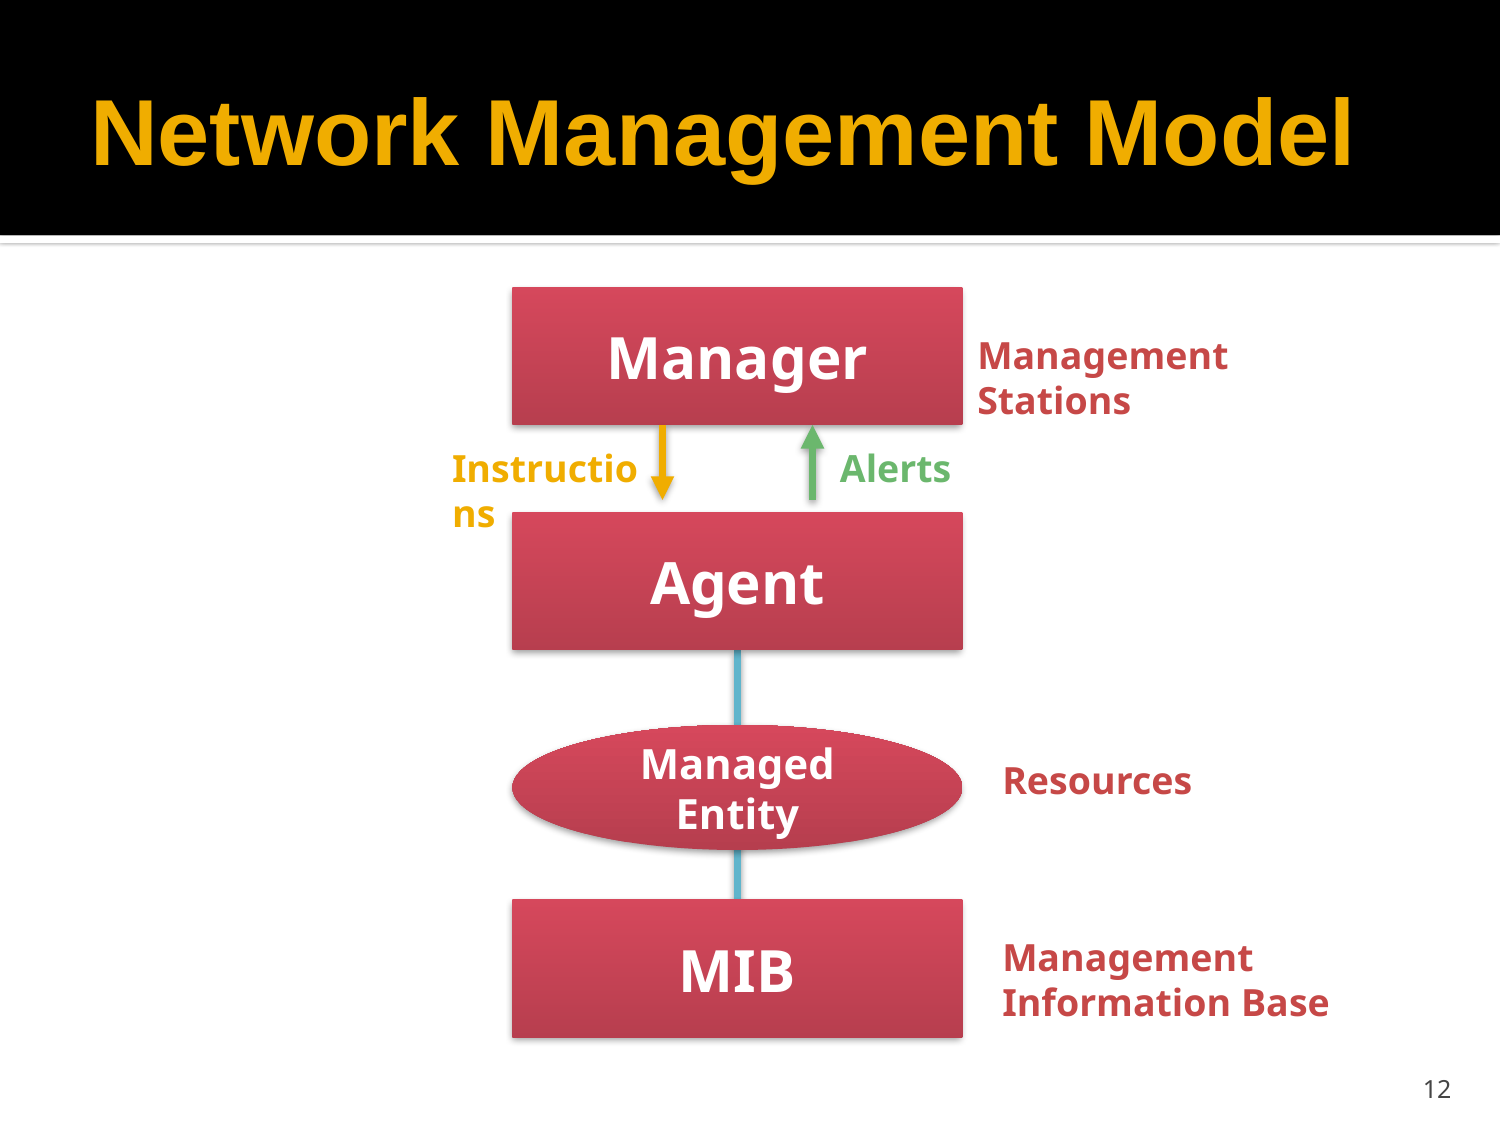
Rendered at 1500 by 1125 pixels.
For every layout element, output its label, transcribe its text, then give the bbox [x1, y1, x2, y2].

text_box Management Stations [962, 324, 1388, 430]
text_box Agent [512, 512, 963, 650]
text_box Resources [987, 749, 1413, 810]
text_box MIB [512, 899, 963, 1038]
title Network Management Model [75, 25, 1425, 231]
text_box Managed Entity [512, 725, 963, 851]
text_box Manager [512, 287, 963, 425]
slide_number 12 [1345, 1062, 1467, 1108]
text_box Instructions [437, 437, 663, 543]
text_box Alerts [824, 437, 1038, 498]
text_box Management Information Base [987, 926, 1425, 1032]
